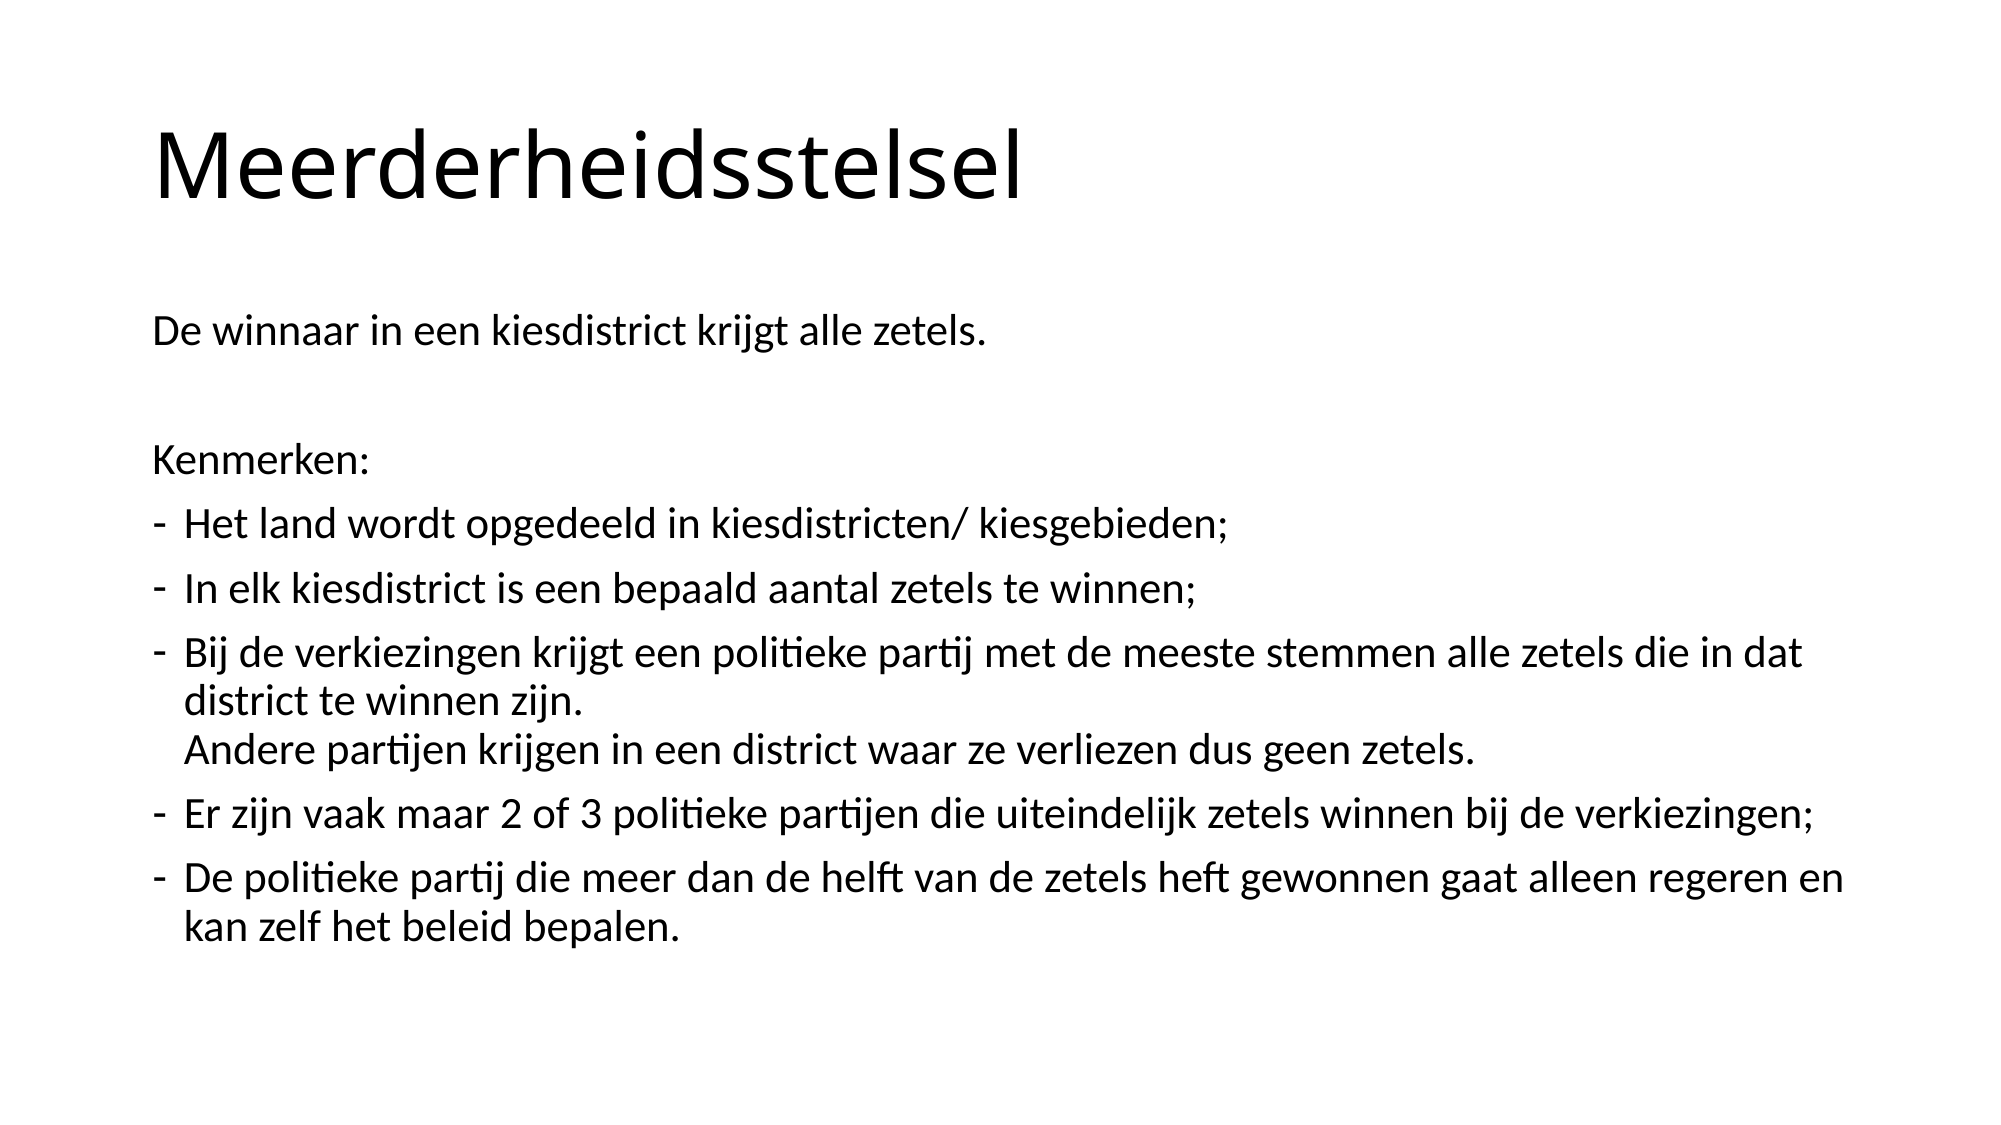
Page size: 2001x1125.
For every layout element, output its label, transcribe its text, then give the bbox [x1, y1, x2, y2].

title Meerderheidsstelsel [137, 59, 1863, 278]
list De winnaar in een kiesdistrict krijgt alle zetels. Kenmerken: Het land wordt opgedeeld in kiesdistricten/ kiesgebieden; In elk kiesdistrict is een bepaald aantal zetels te winnen; Bij de verkiezingen krijgt een politieke partij met de meeste stemmen alle zetels die in dat district te winnen zijn. Andere partijen krijgen in een district waar ze verliezen dus geen zetels. Er zijn vaak maar 2 of 3 politieke partijen die uiteindelijk zetels winnen bij de verkiezingen; De politieke partij die meer dan de helft van de zetels heft gewonnen gaat alleen regeren en kan zelf het beleid bepalen. [137, 299, 1863, 1014]
